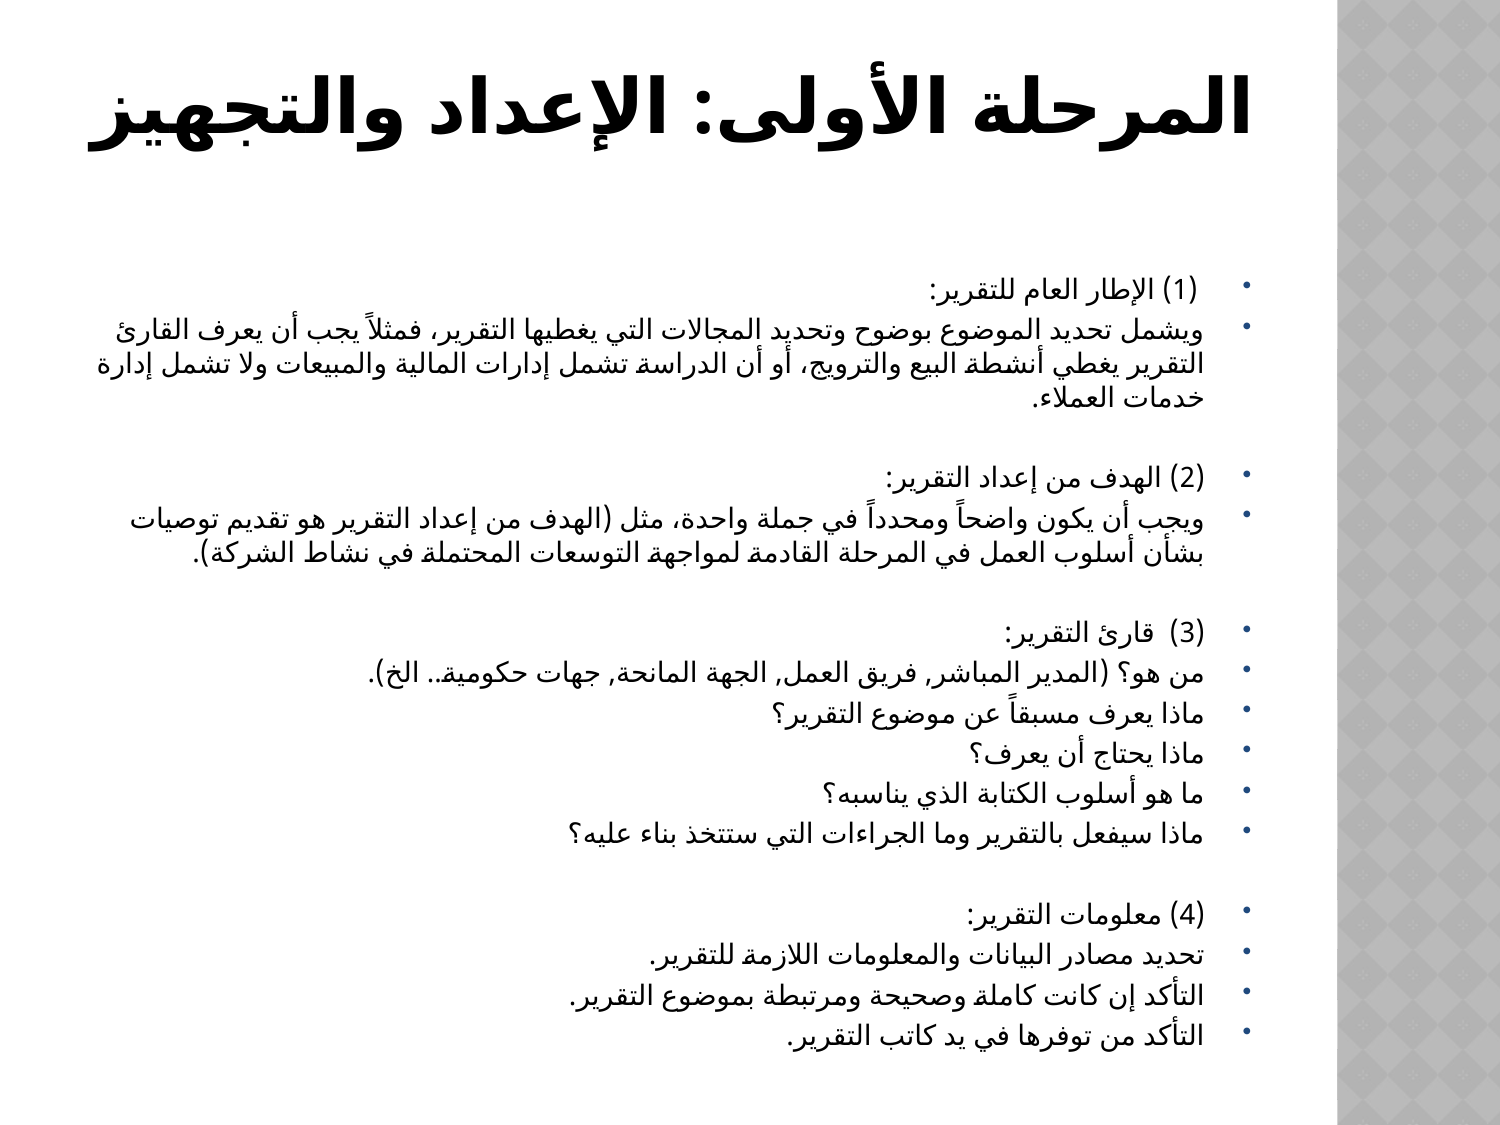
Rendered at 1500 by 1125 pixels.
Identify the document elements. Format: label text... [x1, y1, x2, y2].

title المرحلة الأولى: الإعداد والتجهيز [75, 52, 1263, 240]
list (1) الإطار العام للتقرير: ويشمل تحديد الموضوع بوضوح وتحديد المجالات التي يغطيها التقرير، فمثلاً يجب أن يعرف القارئ التقرير يغطي أنشطة البيع والترويج، أو أن الدراسة تشمل إدارات المالية والمبيعات ولا تشمل إدارة خدمات العملاء. (2) الهدف من إعداد التقرير: ويجب أن يكون واضحاً ومحدداً في جملة واحدة، مثل (الهدف من إعداد التقرير هو تقديم توصيات بشأن أسلوب العمل في المرحلة القادمة لمواجهة التوسعات المحتملة في نشاط الشركة). (3) قارئ التقرير: من هو؟ (المدير المباشر, فريق العمل, الجهة المانحة, جهات حكومية.. الخ). ماذا يعرف مسبقاً عن موضوع التقرير؟ ماذا يحتاج أن يعرف؟ ما هو أسلوب الكتابة الذي يناسبه؟ ماذا سيفعل بالتقرير وما الجراءات التي ستتخذ بناء عليه؟ (4) معلومات التقرير: تحديد مصادر البيانات والمعلومات اللازمة للتقرير. التأكد إن كانت كاملة وصحيحة ومرتبطة بموضوع التقرير. التأكد من توفرها في يد كاتب التقرير. [75, 264, 1263, 1059]
